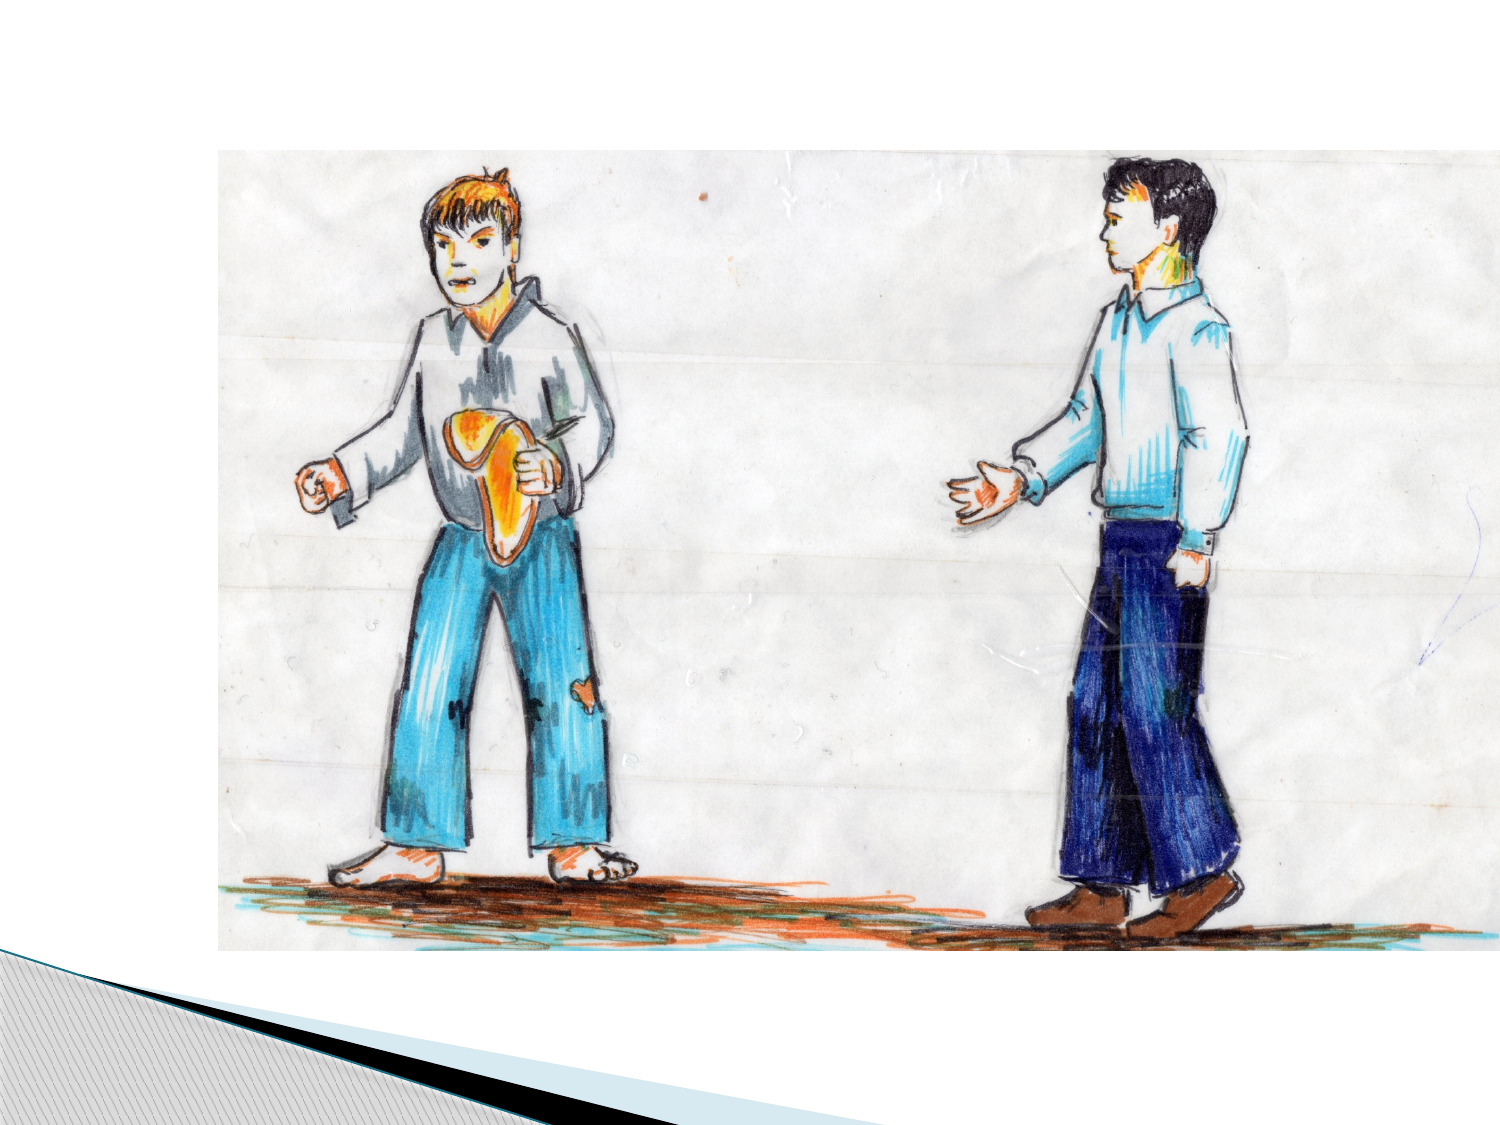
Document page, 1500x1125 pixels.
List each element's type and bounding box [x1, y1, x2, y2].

picture [218, 150, 1500, 951]
